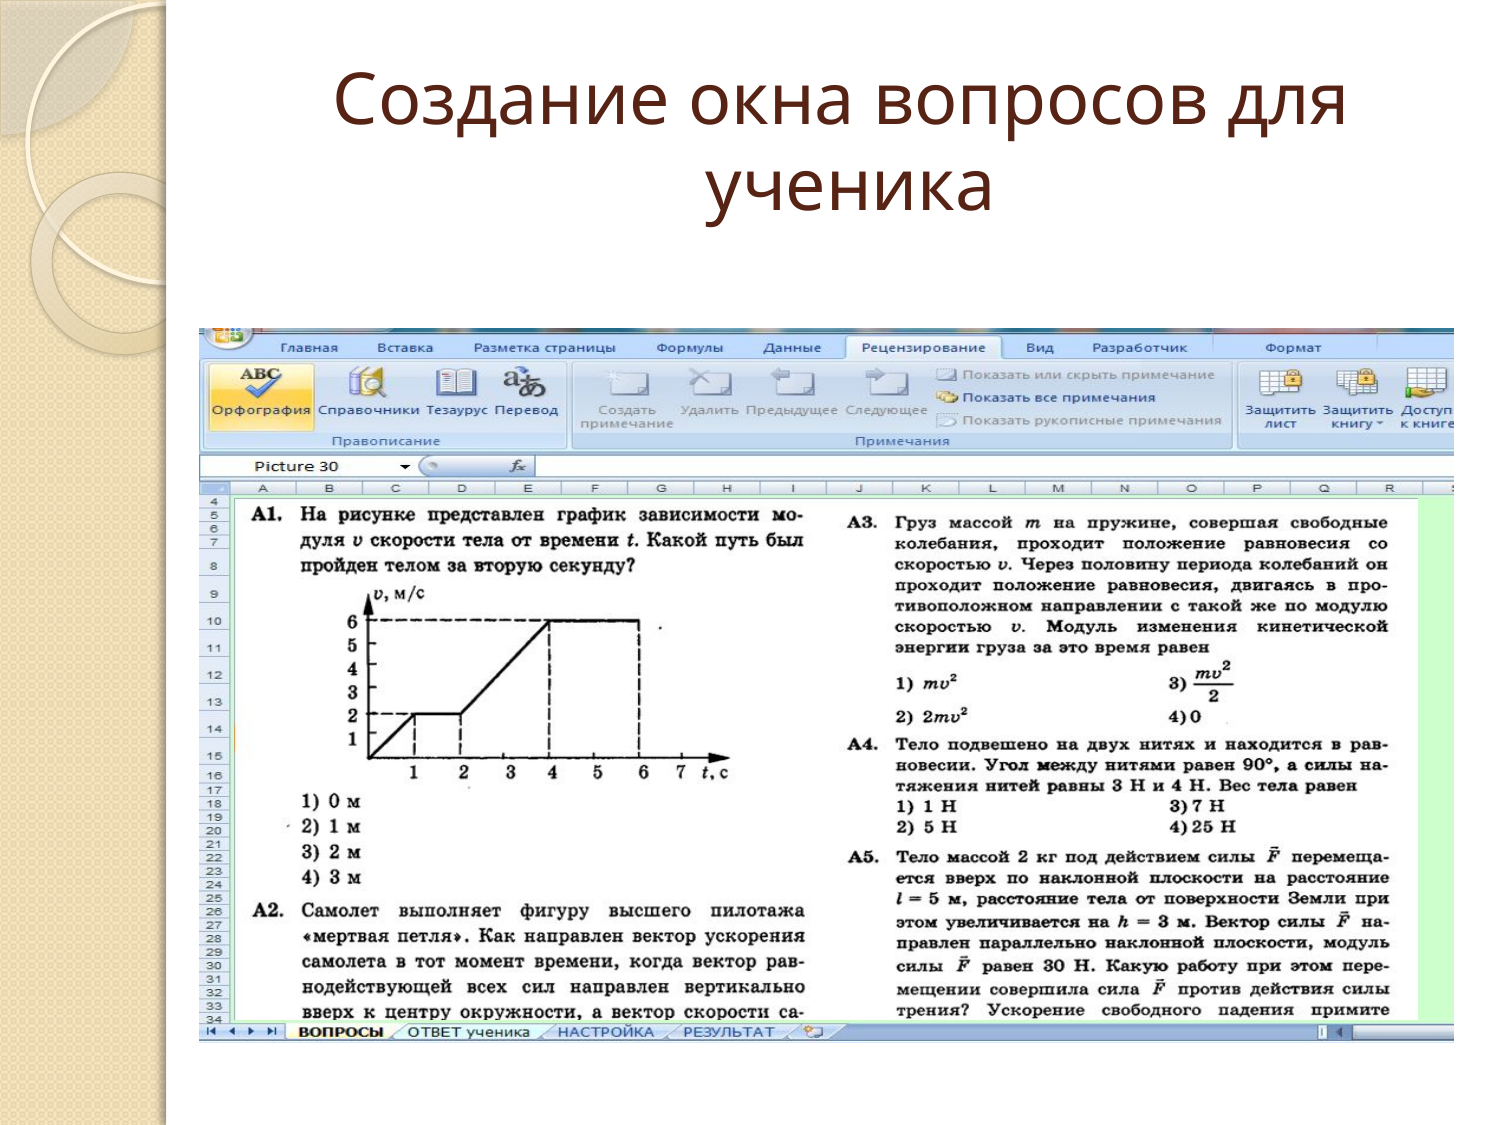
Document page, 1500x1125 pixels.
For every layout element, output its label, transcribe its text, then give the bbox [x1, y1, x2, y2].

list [198, 327, 1454, 1044]
title Создание окна вопросов для ученика [235, 45, 1466, 233]
picture [234, 498, 1419, 1020]
